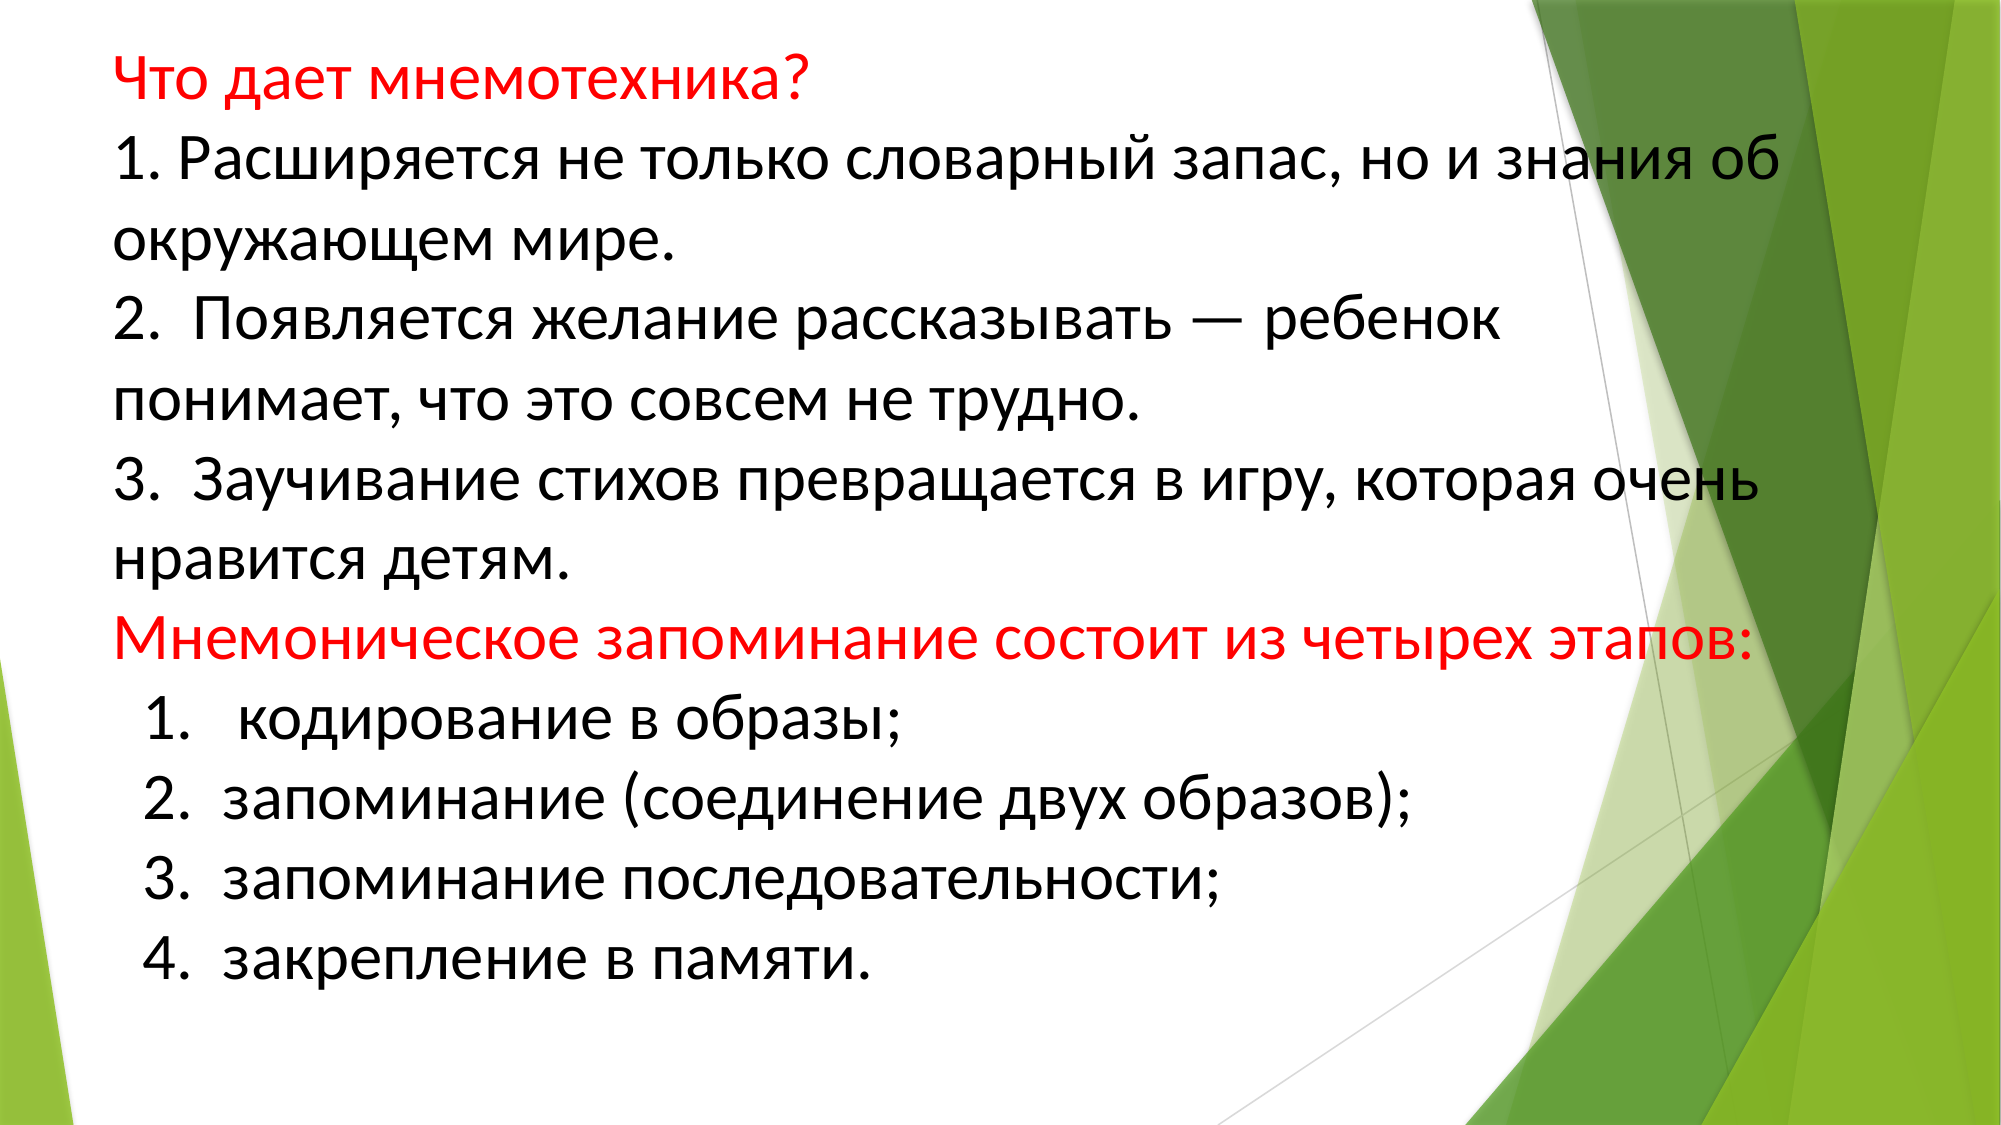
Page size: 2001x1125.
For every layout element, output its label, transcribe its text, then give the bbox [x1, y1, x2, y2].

text_box Что дает мнемотехника? 1. Расширяется не только словарный запас, но и знания об окружающем мире. 2. Появляется желание рассказывать — ребенок понимает, что это совсем не трудно. 3. Заучивание стихов превращается в игру, которая очень нравится детям. Мнемоническое запоминание состоит из четырех этапов: 1. кодирование в образы; 2. запоминание (соединение двух образов); 3. запоминание последовательности; 4. закрепление в памяти. [97, 26, 1813, 1091]
